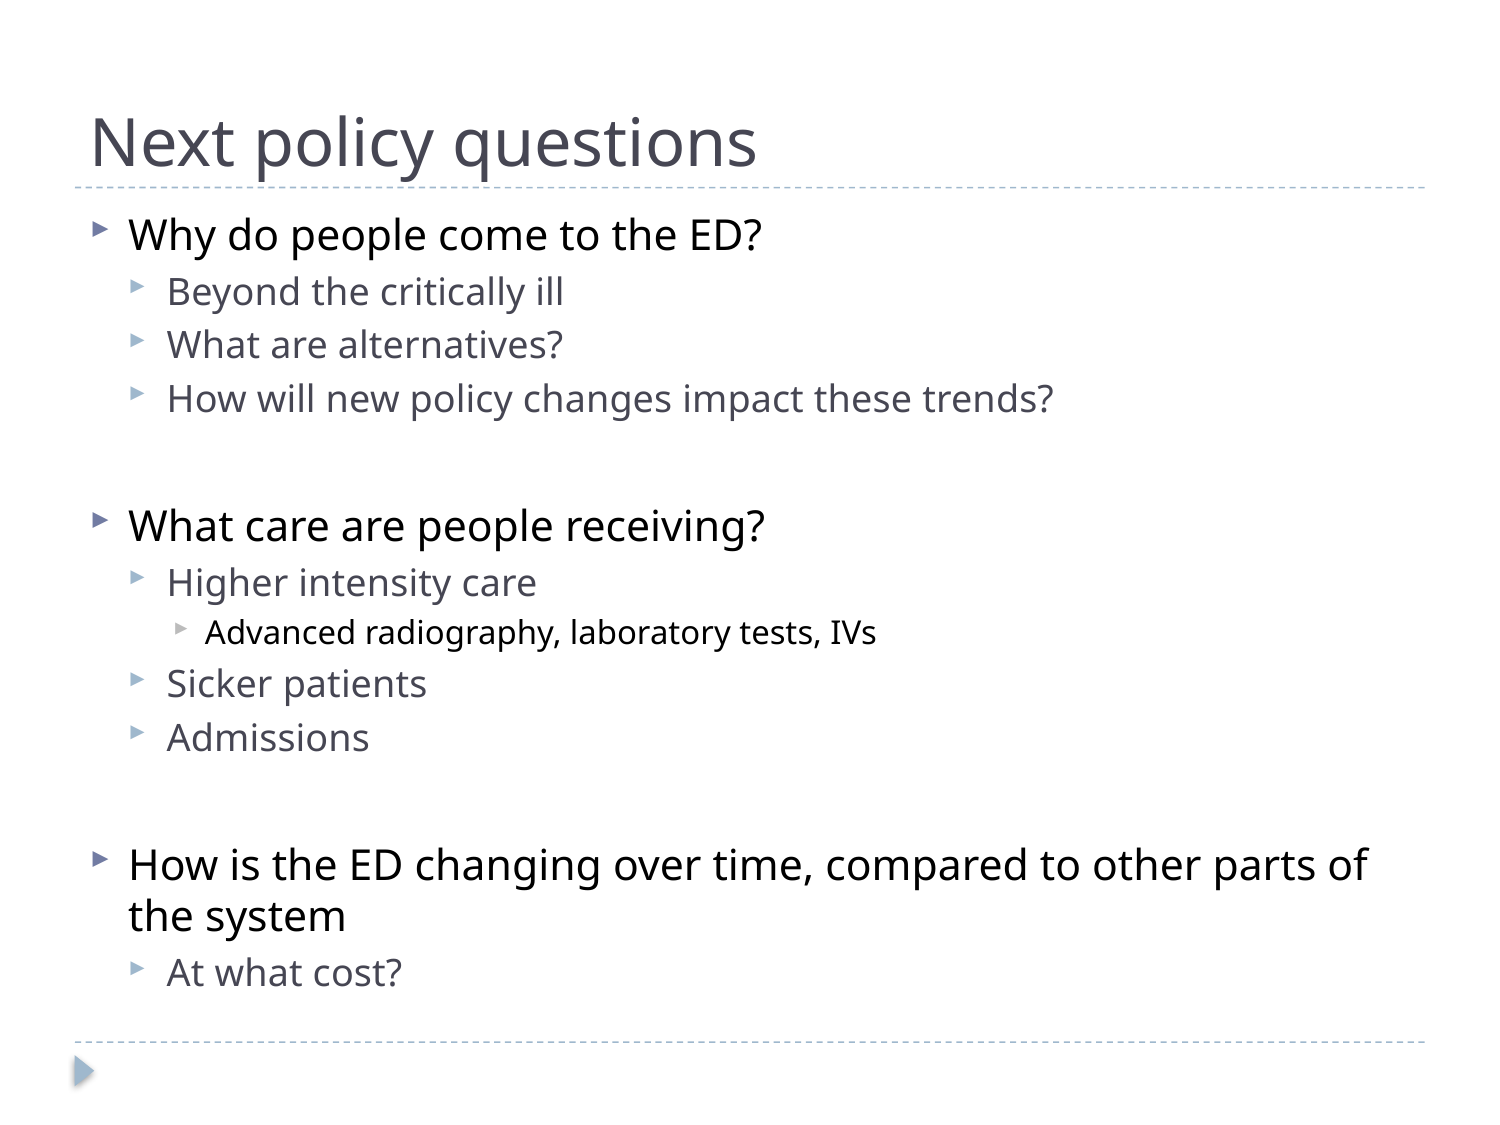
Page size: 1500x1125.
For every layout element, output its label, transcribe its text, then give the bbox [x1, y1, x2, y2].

list Why do people come to the ED? Beyond the critically ill What are alternatives? How will new policy changes impact these trends? What care are people receiving? Higher intensity care Advanced radiography, laboratory tests, IVs Sicker patients Admissions How is the ED changing over time, compared to other parts of the system At what cost? [75, 200, 1425, 1010]
title Next policy questions [75, 24, 1425, 188]
